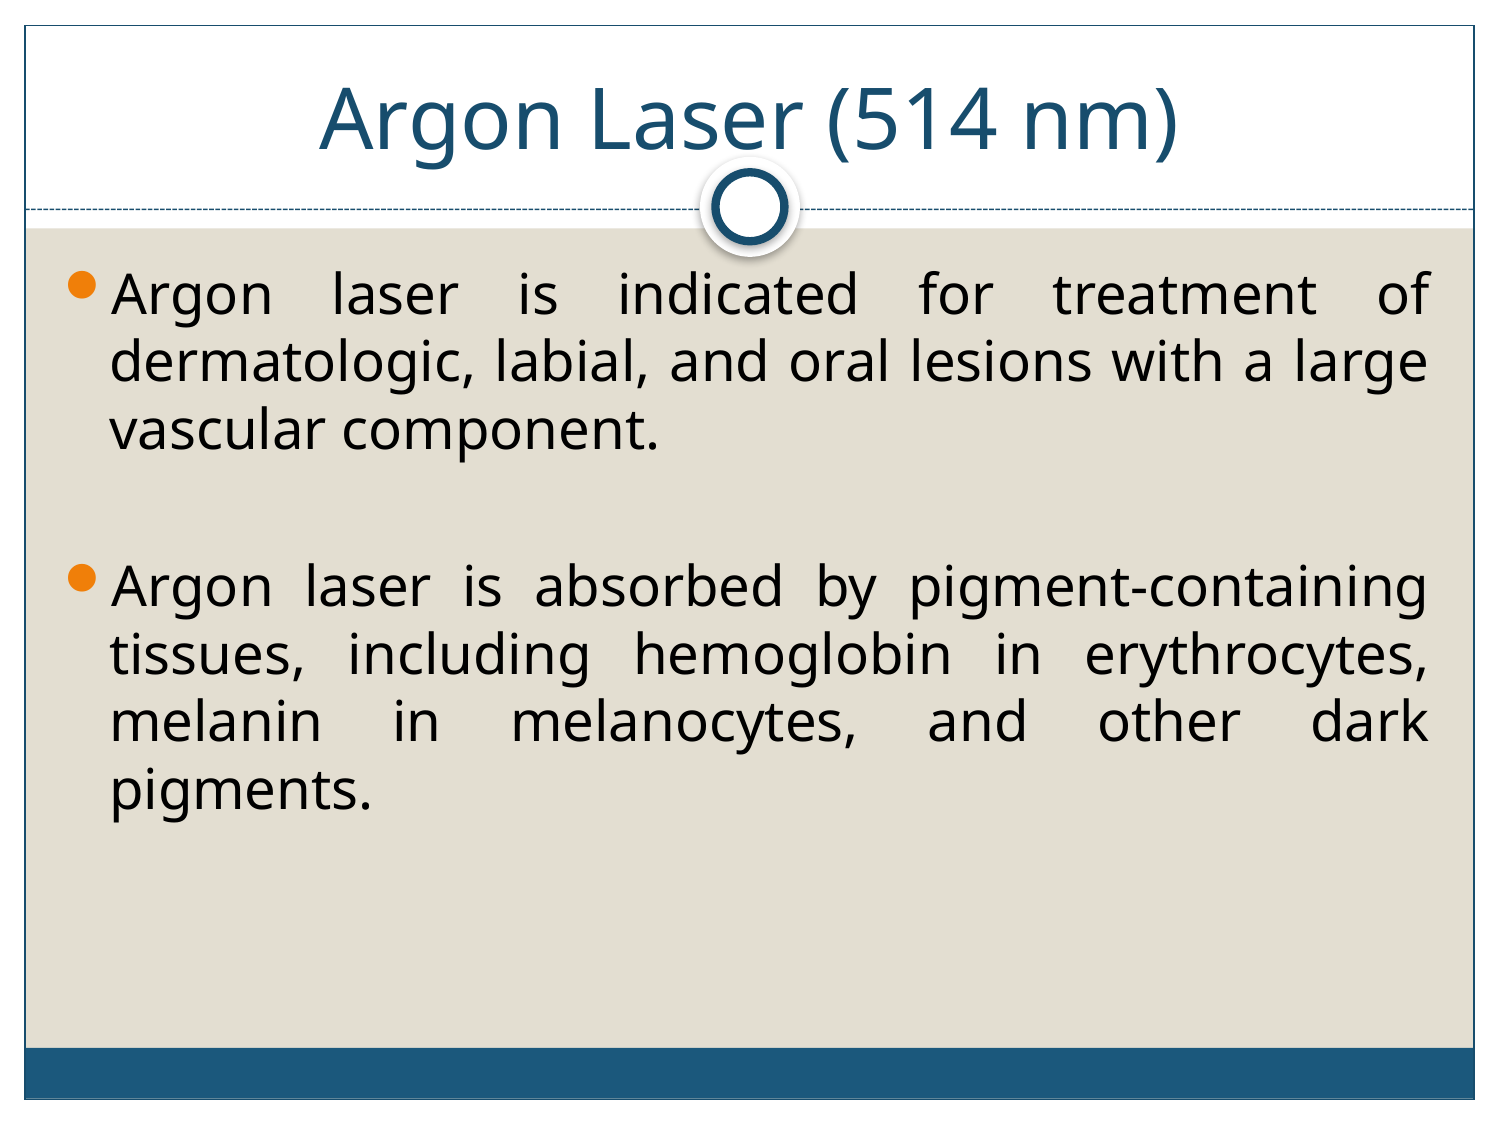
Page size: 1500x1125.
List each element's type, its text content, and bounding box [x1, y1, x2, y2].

title Argon Laser (514 nm) [50, 50, 1450, 175]
list Argon laser is indicated for treatment of dermatologic, labial, and oral lesions with a large vascular component. Argon laser is absorbed by pigment-containing tissues, including hemoglobin in erythrocytes, melanin in melanocytes, and other dark pigments. [49, 250, 1445, 1001]
